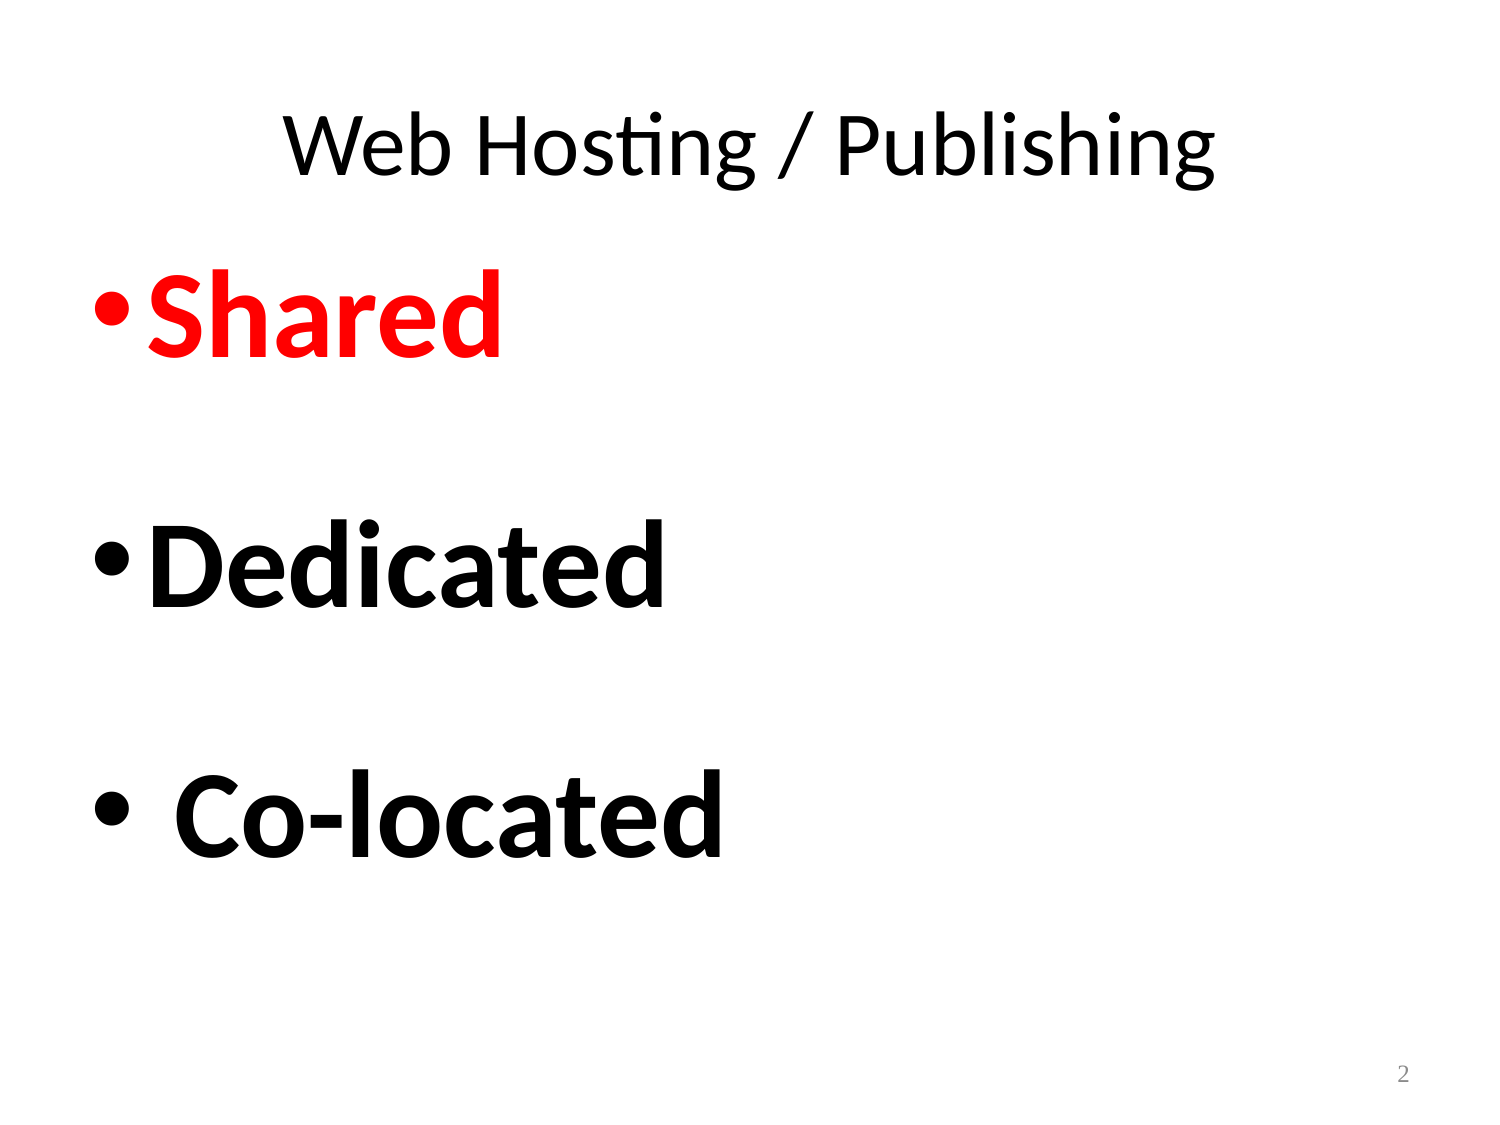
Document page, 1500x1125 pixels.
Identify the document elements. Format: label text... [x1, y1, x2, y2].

list Shared Dedicated Co-located [75, 149, 1438, 955]
title Web Hosting / Publishing [75, 45, 1425, 149]
slide_number 2 [1074, 1042, 1425, 1103]
